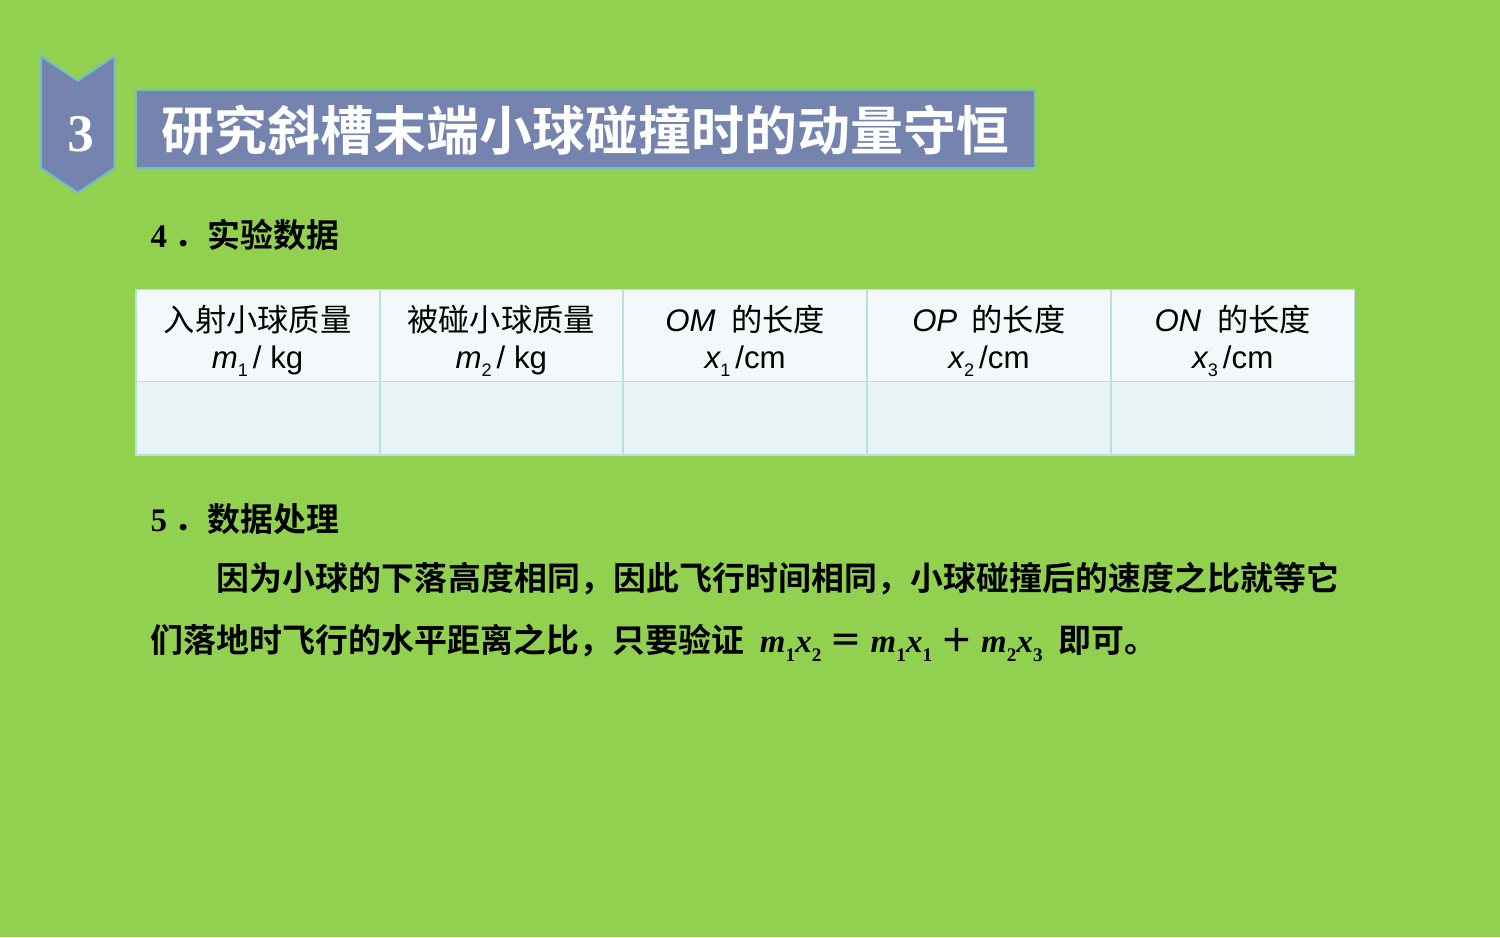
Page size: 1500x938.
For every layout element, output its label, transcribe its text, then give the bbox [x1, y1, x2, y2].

table_header OP 的长度 x2 /cm [868, 290, 1110, 381]
table_header 被碰小球质量 m2 / kg [381, 290, 622, 381]
text_box 4．实验数据 5．数据处理 因为小球的下落高度相同，因此飞行时间相同，小球碰撞后的速度之比就等它们落地时飞行的水平距离之比，只要验证 m1x2＝m1x1＋m2x3 即可。 [135, 187, 1355, 289]
text_box 4．实验数据 5．数据处理 因为小球的下落高度相同，因此飞行时间相同，小球碰撞后的速度之比就等它们落地时飞行的水平距离之比，只要验证 m1x2＝m1x1＋m2x3 即可。 [135, 456, 1355, 687]
table_header ON 的长度 x3 /cm [1112, 290, 1354, 381]
table_cell [868, 382, 1110, 454]
table_header 入射小球质量 m1 / kg [137, 290, 379, 381]
table_cell [381, 382, 622, 454]
table_cell [624, 382, 866, 454]
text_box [40, 55, 115, 194]
table_cell [137, 382, 379, 454]
table_cell [1112, 382, 1354, 454]
table_header OM 的长度 x1 /cm [624, 290, 866, 381]
text_box 研究斜槽末端小球碰撞时的动量守恒 [135, 90, 1036, 169]
